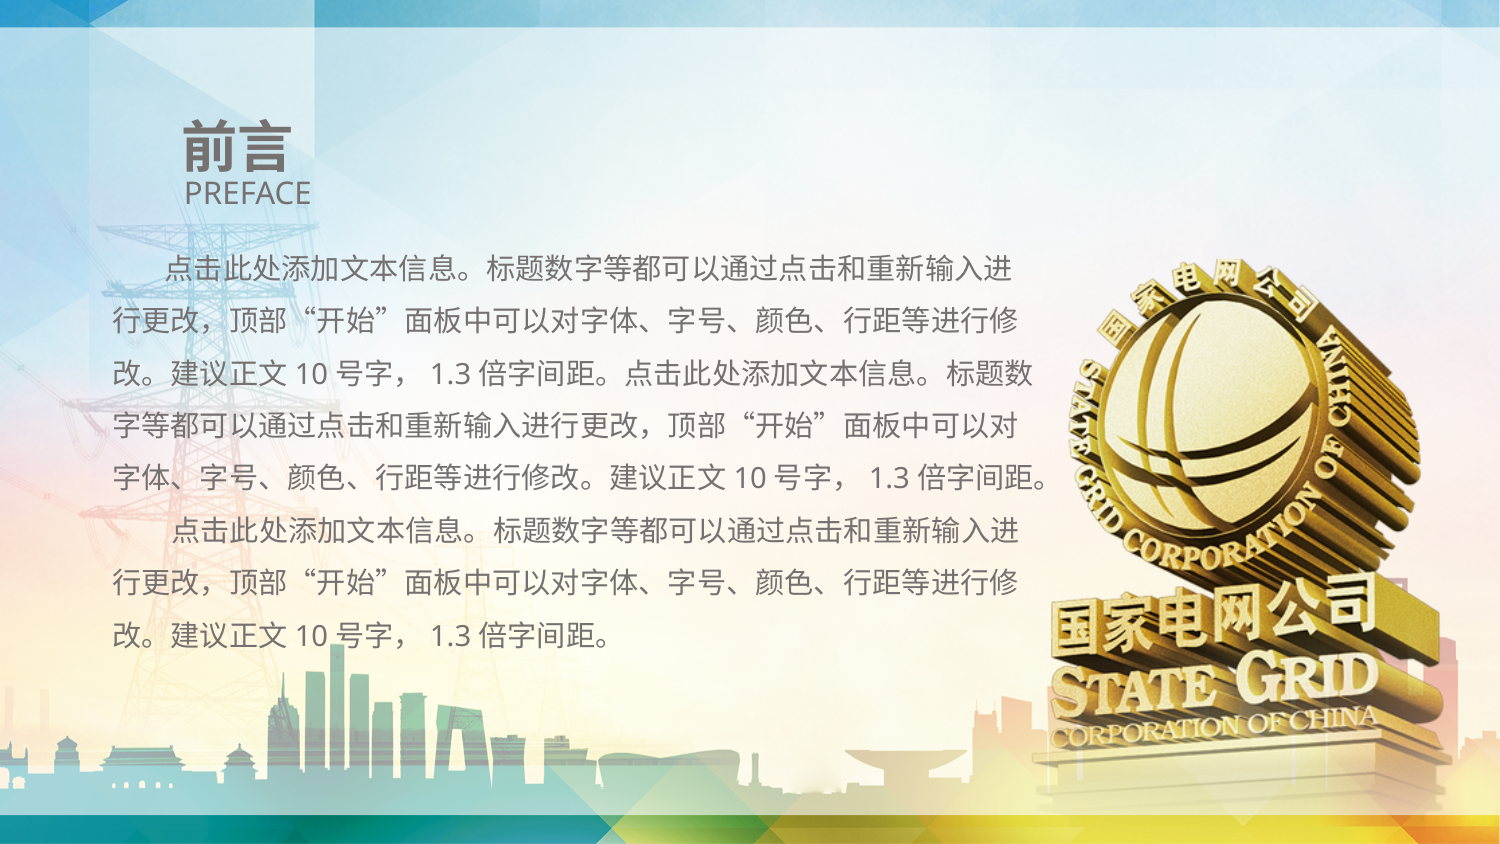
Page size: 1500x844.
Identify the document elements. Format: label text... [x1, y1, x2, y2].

picture [0, 0, 1500, 27]
picture [0, 238, 1500, 844]
text_box 点击此处添加文本信息。标题数字等都可以通过点击和重新输入进行更改，顶部“开始”面板中可以对字体、字号、颜色、行距等进行修改。建议正文10号字，1.3倍字间距。点击此处添加文本信息。标题数字等都可以通过点击和重新输入进行更改，顶部“开始”面板中可以对字体、字号、颜色、行距等进行修改。建议正文10号字，1.3倍字间距。 点击此处添加文本信息。标题数字等都可以通过点击和重新输入进行更改，顶部“开始”面板中可以对字体、字号、颜色、行距等进行修改。建议正文10号字，1.3倍字间距。 [97, 225, 1053, 660]
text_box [165, 103, 343, 223]
